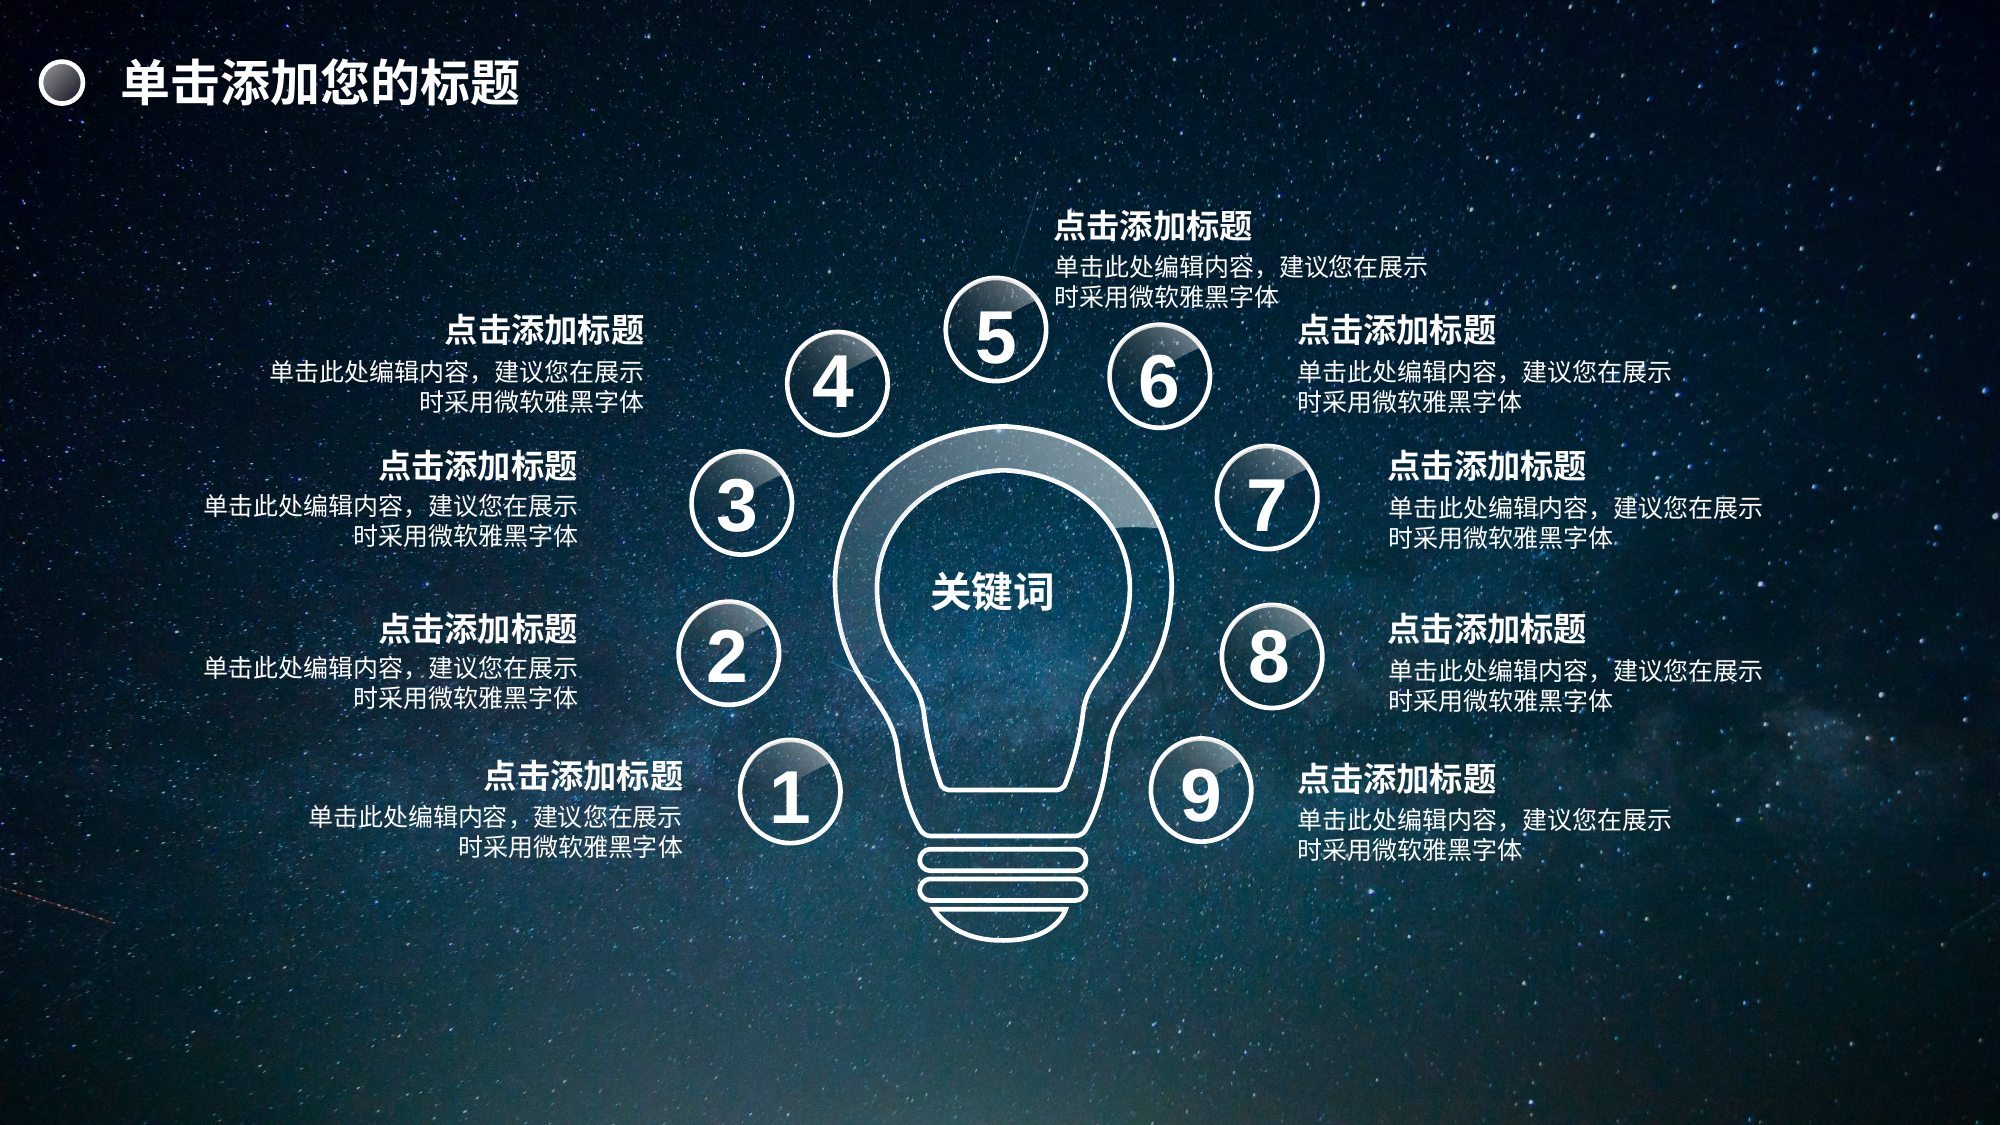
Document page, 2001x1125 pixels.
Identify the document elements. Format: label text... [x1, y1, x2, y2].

text_box 单击此处编辑内容，建议您在展示时采用微软雅黑字体 [195, 652, 579, 713]
text_box 1 [735, 796, 740, 815]
text_box 7 [1212, 483, 1216, 520]
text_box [1221, 604, 1323, 709]
text_box 点击添加标题 [483, 755, 740, 796]
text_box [1177, 738, 1252, 842]
text_box 8 [1246, 598, 1293, 604]
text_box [829, 426, 1177, 945]
text_box 3 [718, 447, 756, 451]
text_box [740, 739, 829, 844]
text_box 4 [778, 348, 787, 407]
text_box 9 [1252, 770, 1257, 812]
text_box 点击添加标题 [1297, 757, 1618, 798]
text_box 3 [681, 486, 691, 531]
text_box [678, 601, 780, 705]
text_box 点击添加标题 [1387, 608, 1708, 649]
text_box 7 [1245, 550, 1291, 555]
text_box 单击此处编辑内容，建议您在展示时采用微软雅黑字体 [261, 356, 645, 417]
text_box 7 [1318, 479, 1323, 523]
text_box 单击此处编辑内容，建议您在展示时采用微软雅黑字体 [300, 801, 684, 862]
text_box 5 [1047, 313, 1051, 354]
picture [0, 0, 2000, 1125]
text_box 点击添加标题 [1053, 204, 1374, 245]
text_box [945, 277, 1047, 382]
text_box 单击此处编辑内容，建议您在展示时采用微软雅黑字体 [1388, 654, 1772, 715]
text_box 5 [972, 382, 1019, 387]
text_box 点击添加标题 [444, 309, 766, 350]
text_box 单击此处编辑内容，建议您在展示时采用微软雅黑字体 [1297, 356, 1681, 417]
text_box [1109, 324, 1210, 428]
text_box 点击添加标题 [1387, 445, 1708, 486]
text_box 6 [1104, 356, 1109, 398]
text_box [1216, 445, 1318, 550]
text_box 点击添加标题 [378, 608, 678, 649]
text_box 2 [672, 649, 678, 675]
text_box 8 [1214, 627, 1221, 678]
text_box 单击此处编辑内容，建议您在展示时采用微软雅黑字体 [1297, 804, 1681, 865]
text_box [691, 451, 792, 555]
text_box 点击添加标题 [378, 445, 699, 486]
text_box 单击添加您的标题 [105, 43, 801, 119]
text_box 5 [941, 313, 945, 354]
text_box 4 [804, 324, 862, 332]
text_box 单击此处编辑内容，建议您在展示时采用微软雅黑字体 [1388, 492, 1772, 553]
text_box 点击添加标题 [1297, 309, 1618, 350]
text_box 单击此处编辑内容，建议您在展示时采用微软雅黑字体 [1054, 251, 1438, 312]
text_box 6 [1210, 355, 1215, 399]
text_box 单击此处编辑内容，建议您在展示时采用微软雅黑字体 [195, 490, 579, 551]
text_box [787, 332, 888, 436]
